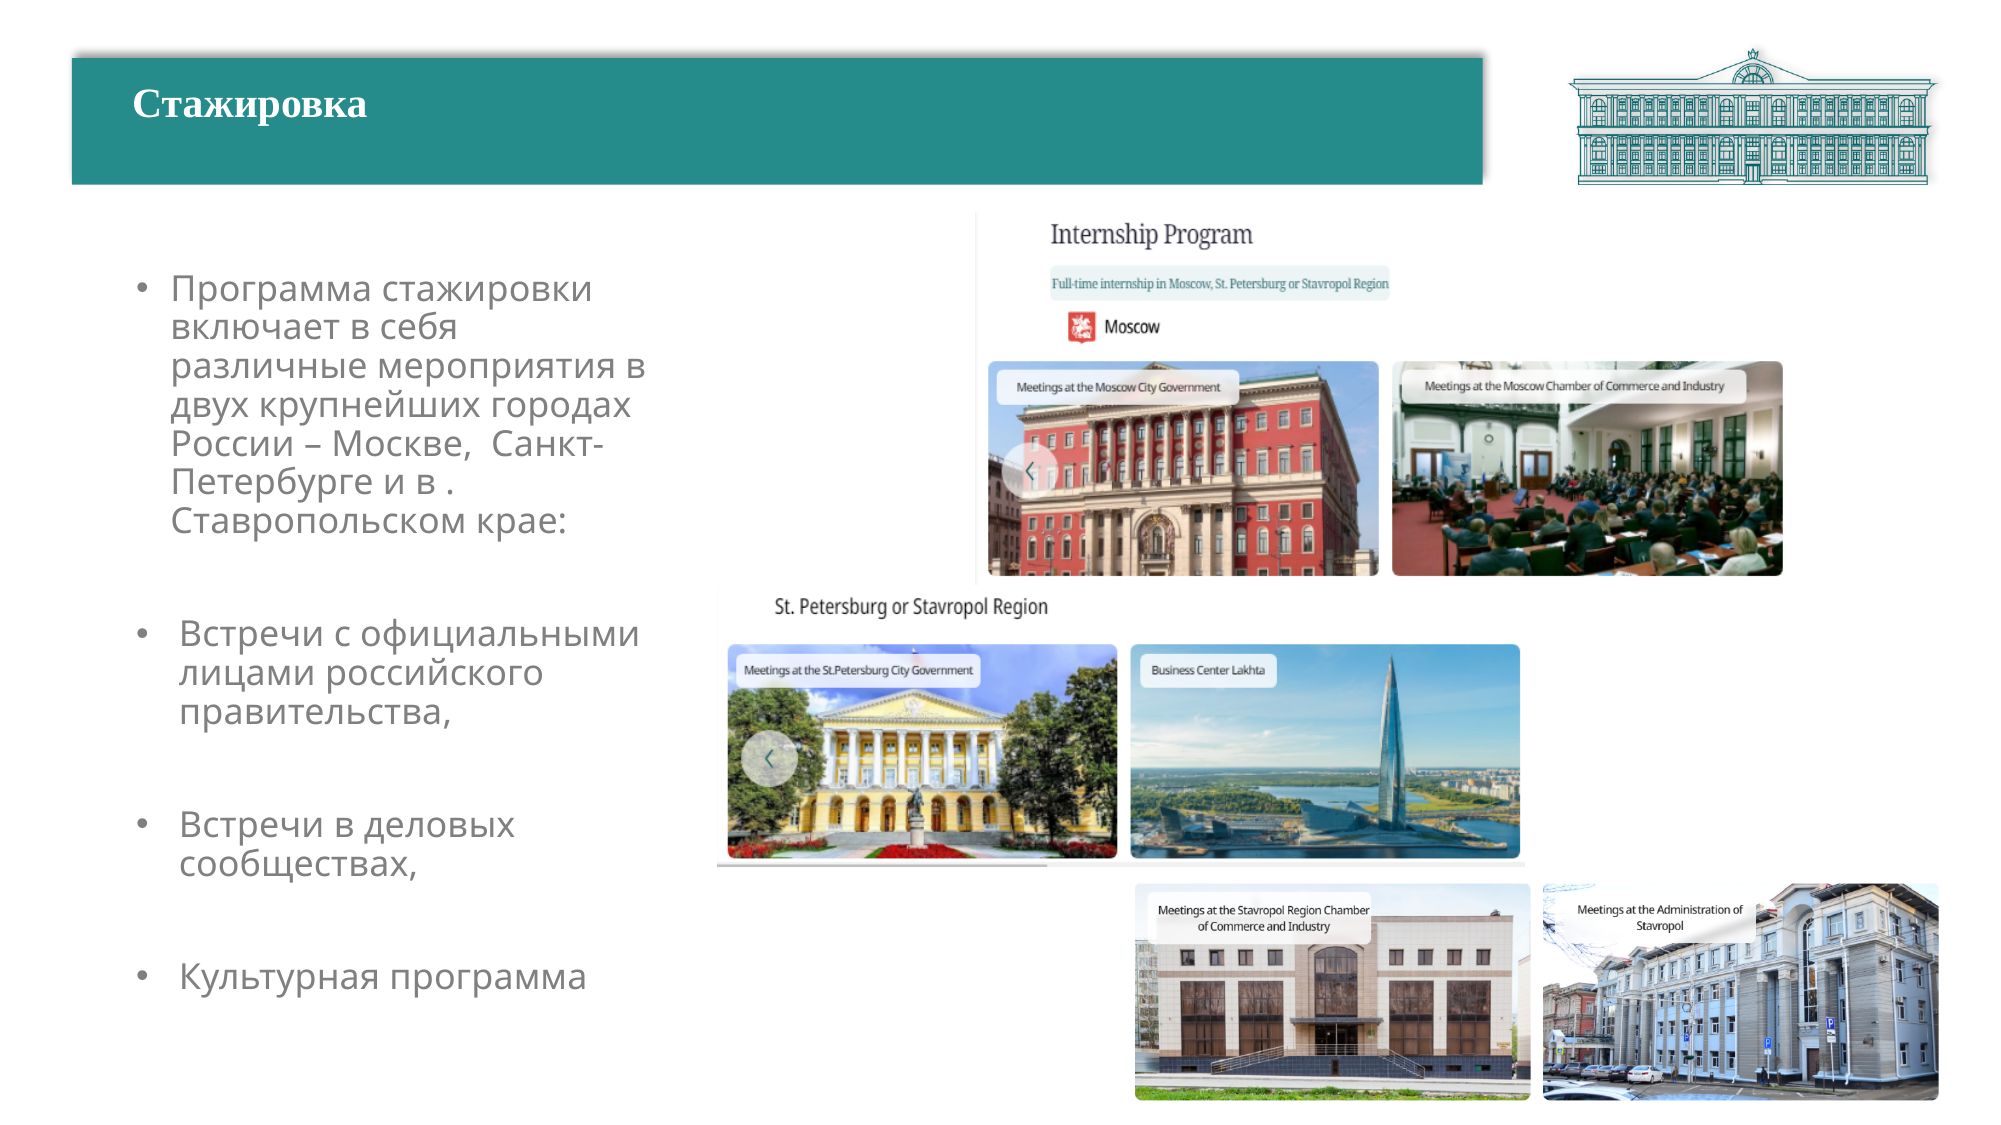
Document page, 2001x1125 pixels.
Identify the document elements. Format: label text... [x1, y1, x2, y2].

text_box Стажировка [85, 71, 1511, 136]
picture [1566, 48, 1939, 185]
list Программа стажировки включает в себя различные мероприятия в двух крупнейших городах России – Москве, Санкт-Петербурге и в . Ставропольском крае: Встречи с официальными лицами российского правительства, Встречи в деловых сообществах, Культурная программа [121, 262, 663, 1043]
title [99, 87, 1525, 153]
text_box [71, 58, 1483, 185]
picture [717, 212, 1789, 867]
picture [1131, 877, 1944, 1103]
